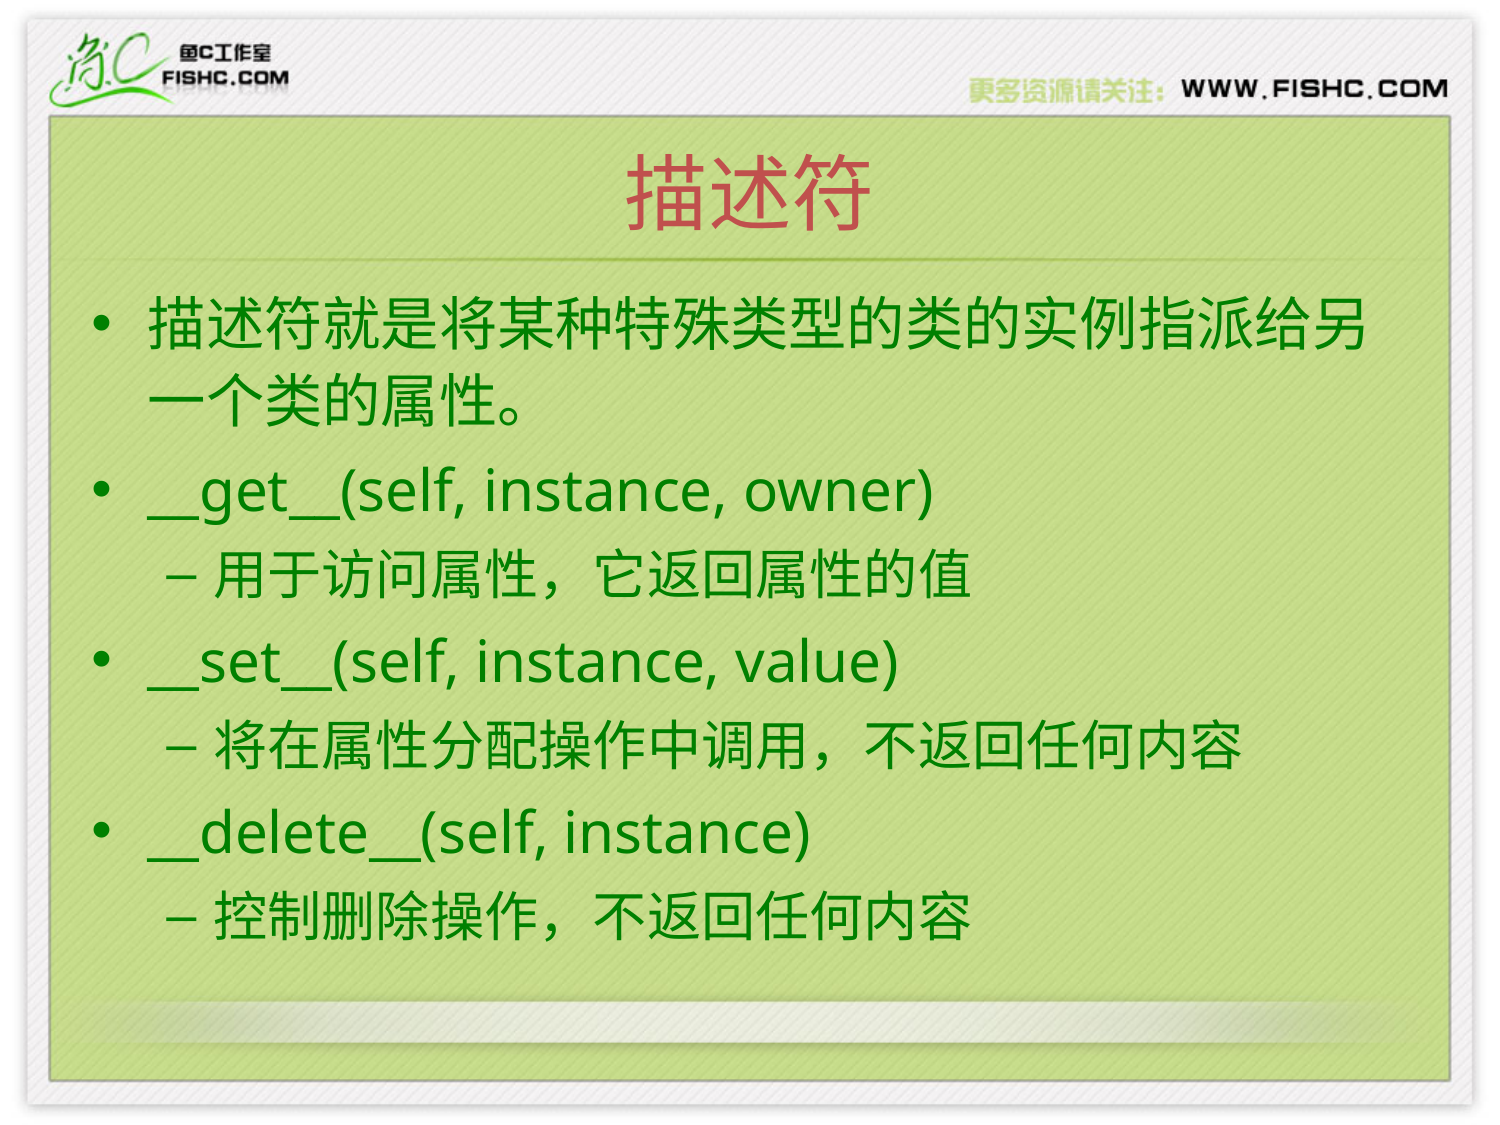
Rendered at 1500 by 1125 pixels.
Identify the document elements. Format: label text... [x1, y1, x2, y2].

title 描述符 [75, 113, 1425, 268]
list 描述符就是将某种特殊类型的类的实例指派给另一个类的属性。 __get__(self, instance, owner) 用于访问属性，它返回属性的值 __set__(self, instance, value) 将在属性分配操作中调用，不返回任何内容 __delete__(self, instance) 控制删除操作，不返回任何内容 [76, 272, 1427, 1016]
picture [0, 0, 1500, 1125]
